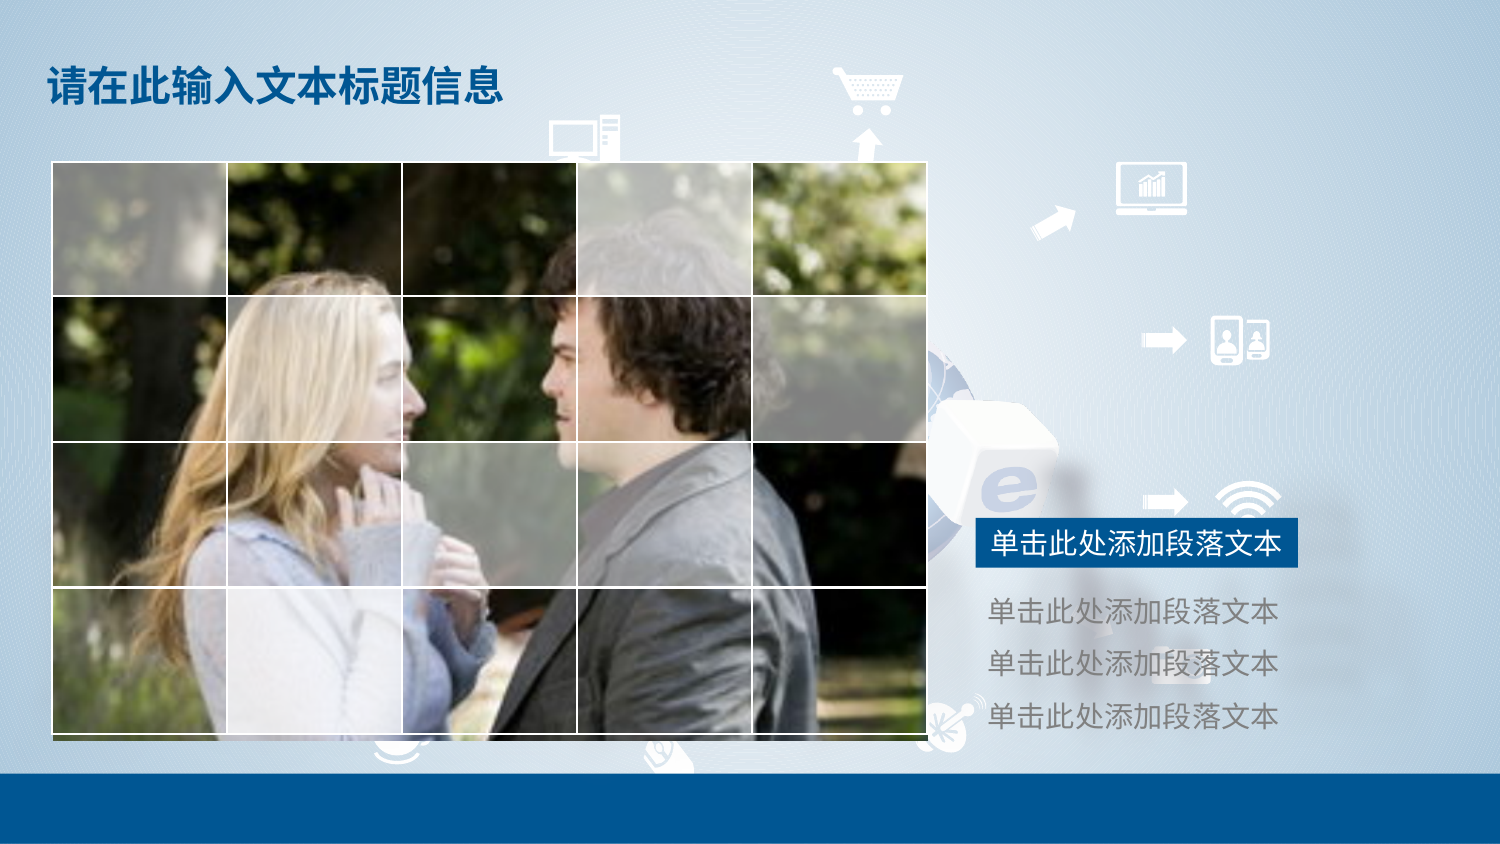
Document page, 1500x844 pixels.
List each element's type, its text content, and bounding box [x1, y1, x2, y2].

picture [52, 161, 928, 741]
text_box 单击此处添加段落文本单击此处添加段落文本单击此处添加段落文本 [950, 568, 1295, 741]
text_box 单击此处添加段落文本 [975, 517, 1298, 568]
